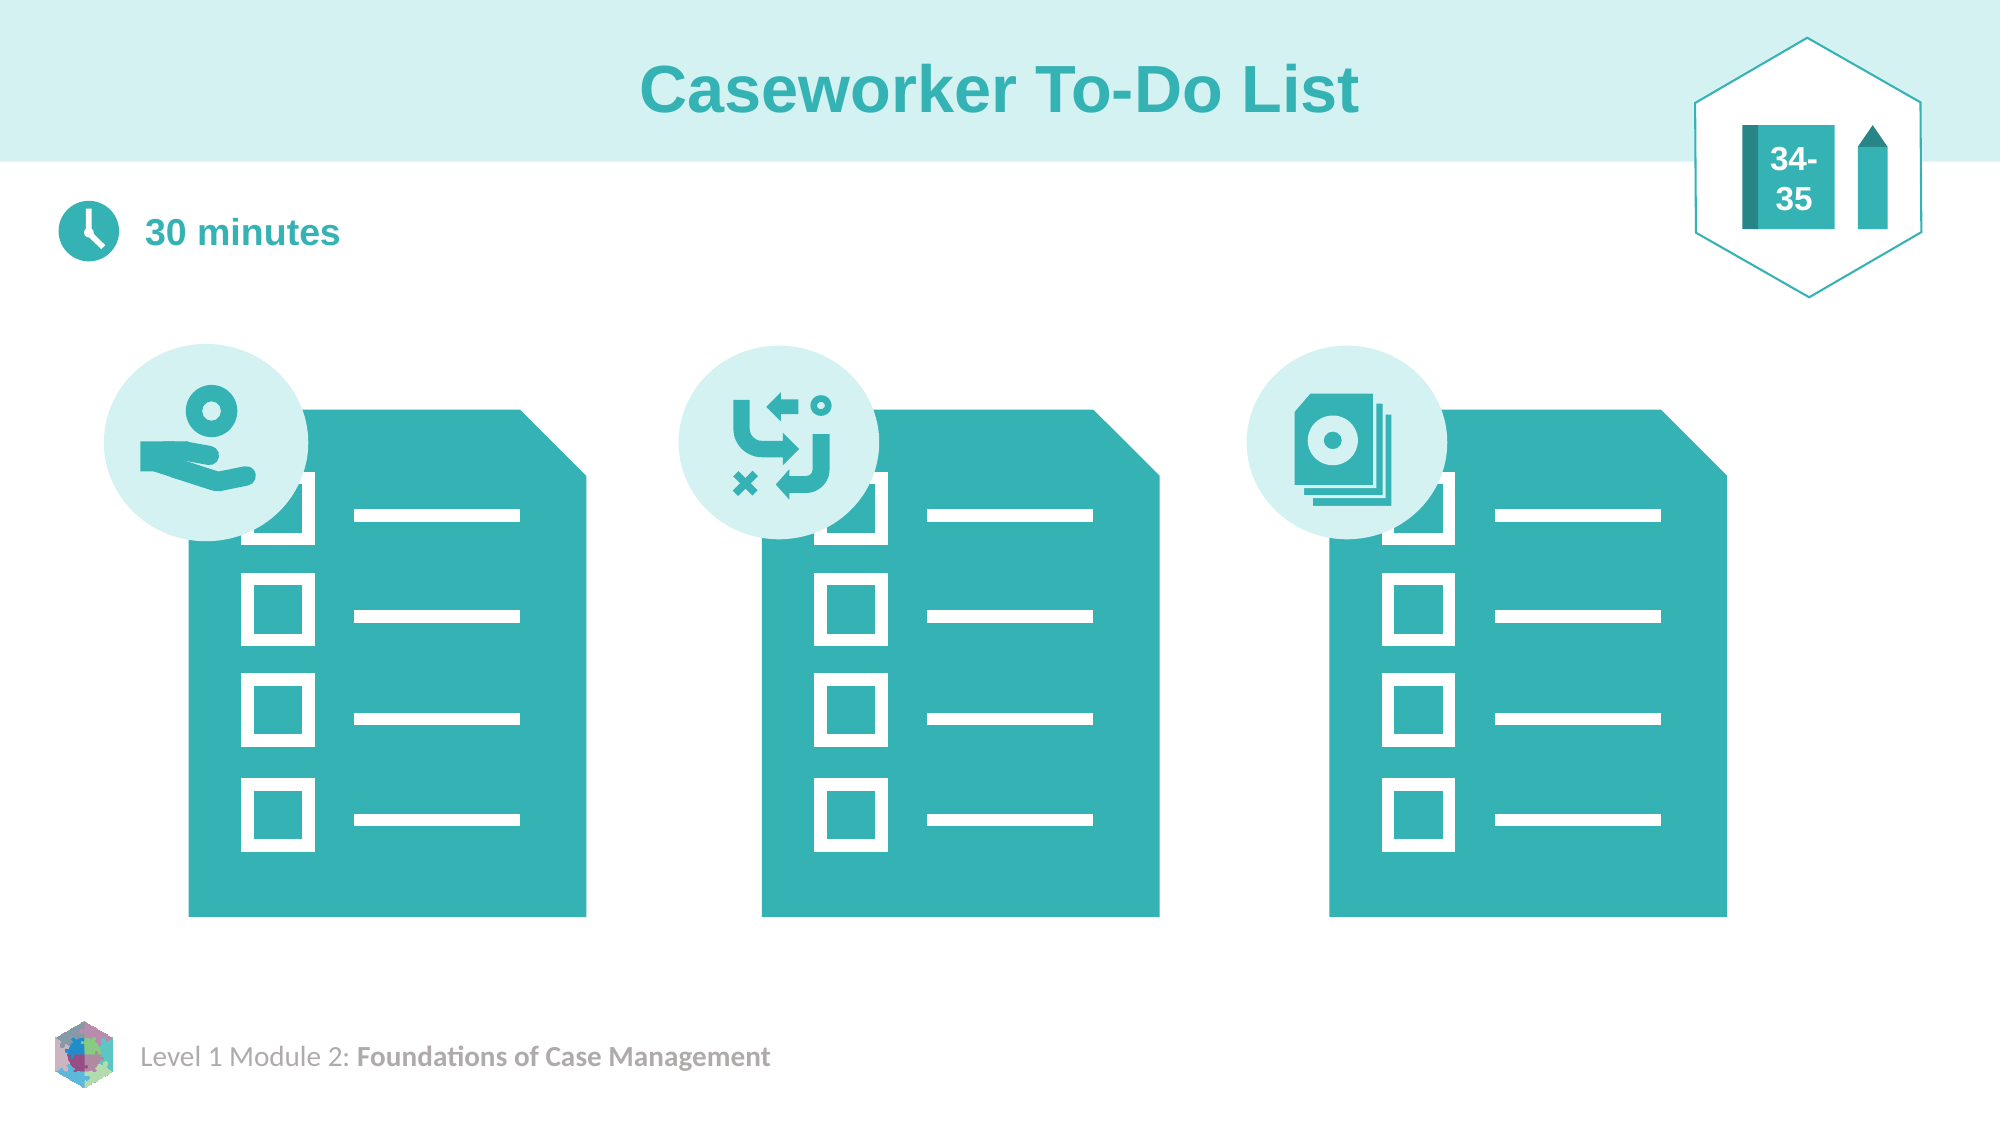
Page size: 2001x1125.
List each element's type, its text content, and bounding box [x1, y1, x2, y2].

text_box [1293, 392, 1393, 508]
text_box [1328, 408, 1729, 918]
text_box 30 minutes [130, 200, 386, 260]
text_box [1677, 55, 1939, 280]
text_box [678, 345, 880, 540]
picture [55, 1021, 113, 1088]
text_box [246, 783, 309, 846]
text_box [1245, 344, 1449, 541]
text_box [58, 200, 120, 262]
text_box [103, 343, 309, 542]
text_box [1387, 477, 1450, 540]
text_box [760, 408, 1161, 918]
text_box [1387, 578, 1450, 641]
text_box [820, 783, 883, 846]
text_box [246, 679, 309, 742]
text_box [246, 578, 309, 641]
text_box [1387, 783, 1450, 846]
text_box [1387, 679, 1450, 742]
text_box [820, 578, 883, 641]
title Caseworker To-Do List [137, 19, 1863, 163]
text_box [820, 679, 883, 742]
text_box [187, 408, 588, 918]
